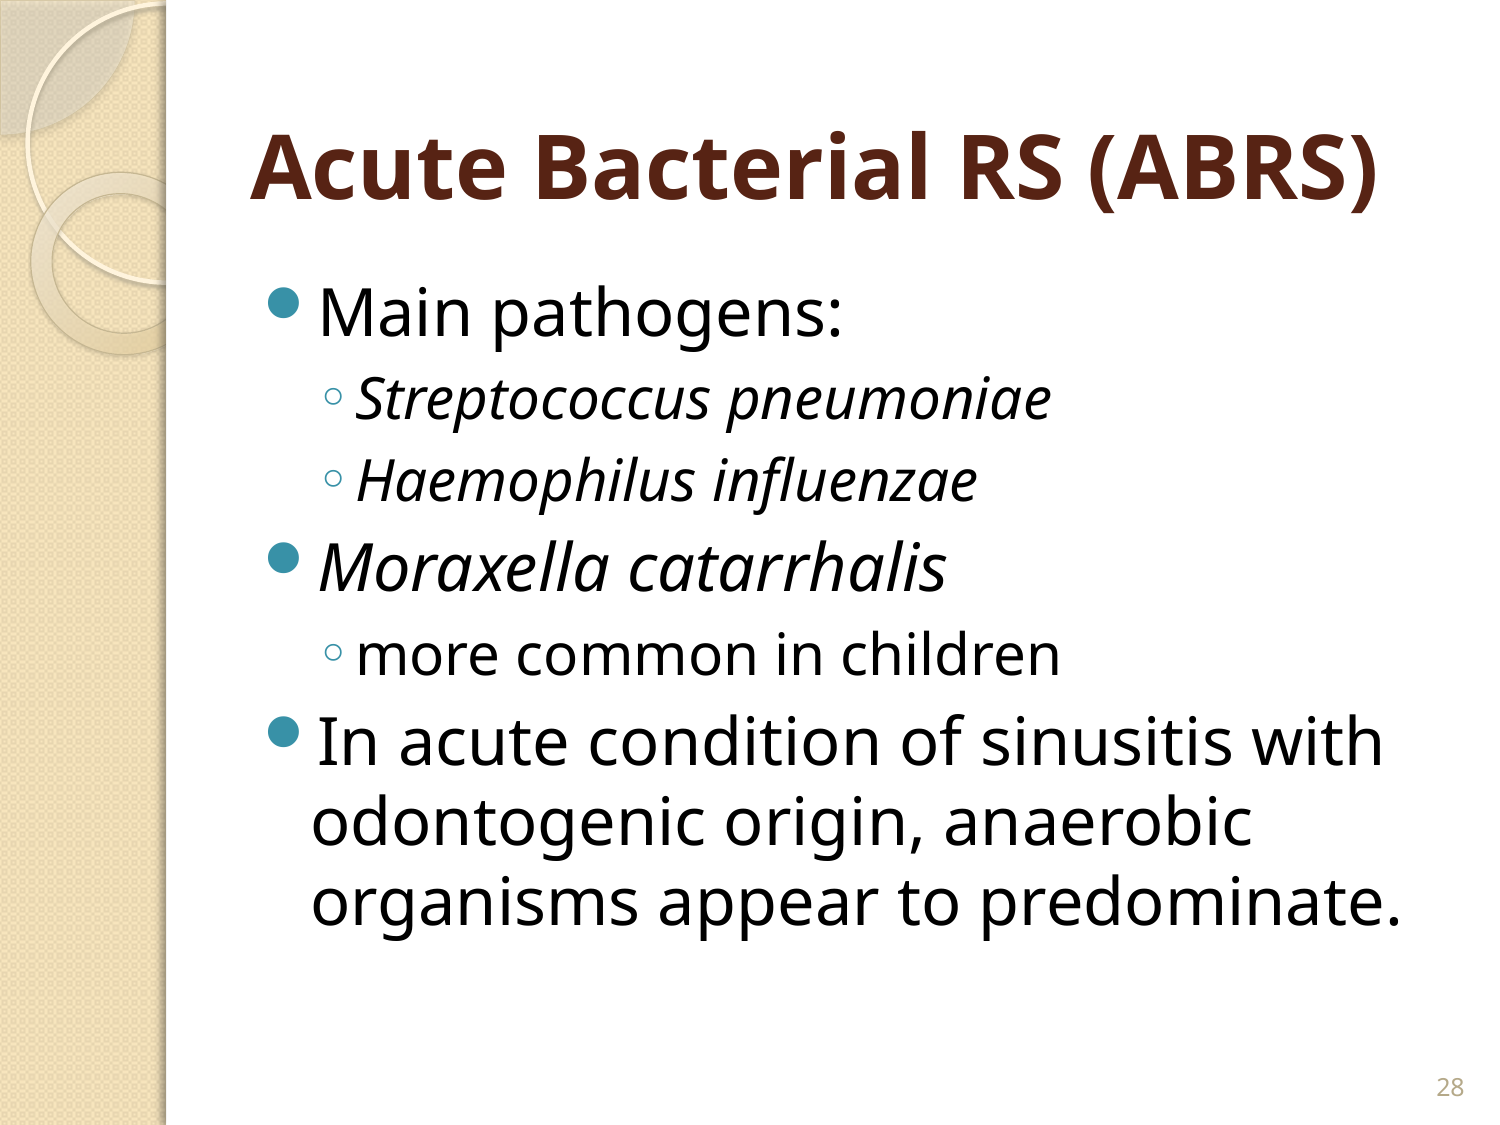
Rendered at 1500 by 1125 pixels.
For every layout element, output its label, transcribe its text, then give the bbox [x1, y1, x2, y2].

list Main pathogens: Streptococcus pneumoniae Haemophilus influenzae Moraxella catarrhalis more common in children In acute condition of sinusitis with odontogenic origin, anaerobic organisms appear to predominate. [235, 262, 1466, 1050]
slide_number 28 [1413, 1034, 1488, 1113]
title Acute Bacterial RS (ABRS) [235, 70, 1466, 258]
